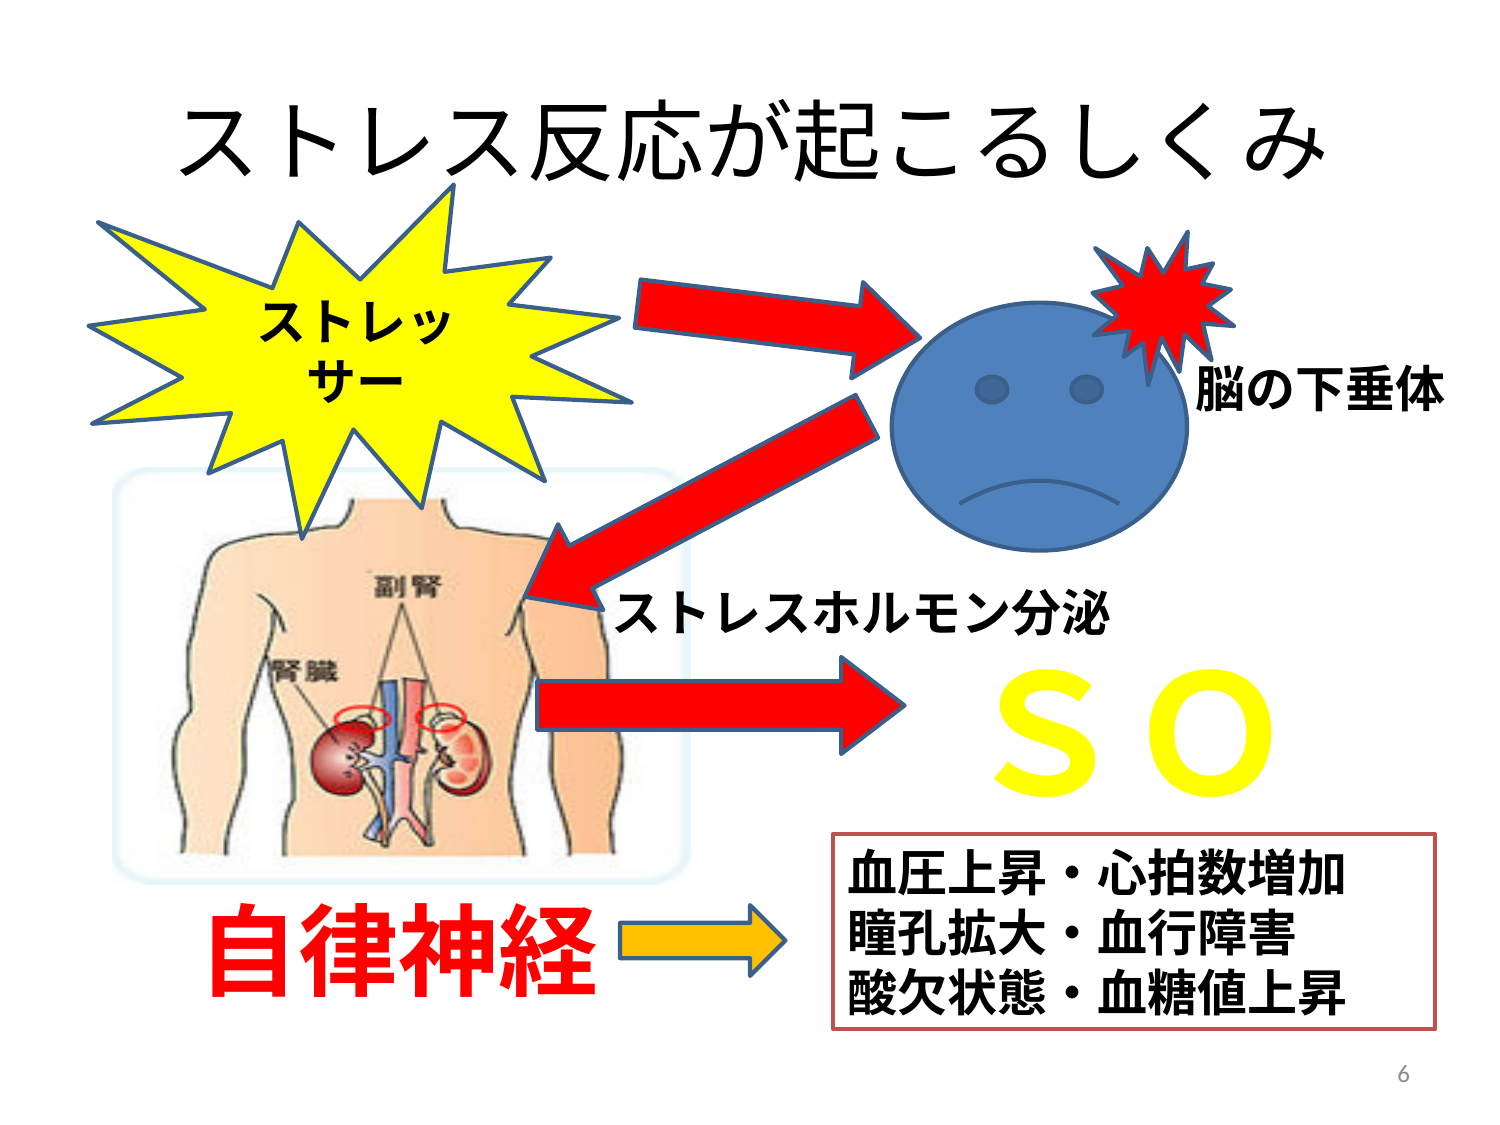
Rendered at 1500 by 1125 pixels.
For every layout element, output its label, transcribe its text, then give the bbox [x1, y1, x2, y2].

text_box 脳の下垂体 [1181, 349, 1500, 425]
text_box [696, 655, 903, 756]
slide_number 6 [1074, 1042, 1425, 1103]
text_box [1090, 229, 1237, 388]
picture [111, 467, 692, 885]
text_box ＳＯＳ [903, 1031, 1353, 1037]
text_box 自律神経 [123, 893, 674, 1017]
text_box ストレッサー [86, 182, 634, 466]
text_box [889, 300, 1190, 553]
text_box [674, 903, 788, 978]
text_box ＳＯＳ [903, 621, 1353, 832]
text_box [632, 277, 923, 381]
text_box [696, 392, 881, 537]
text_box 血圧上昇・心拍数増加 瞳孔拡大・血行障害 酸欠状態・血糖値上昇 [831, 832, 1437, 1031]
text_box ストレスホルモン分泌 [696, 574, 1199, 649]
title ストレス反応が起こるしくみ [75, 45, 1425, 233]
